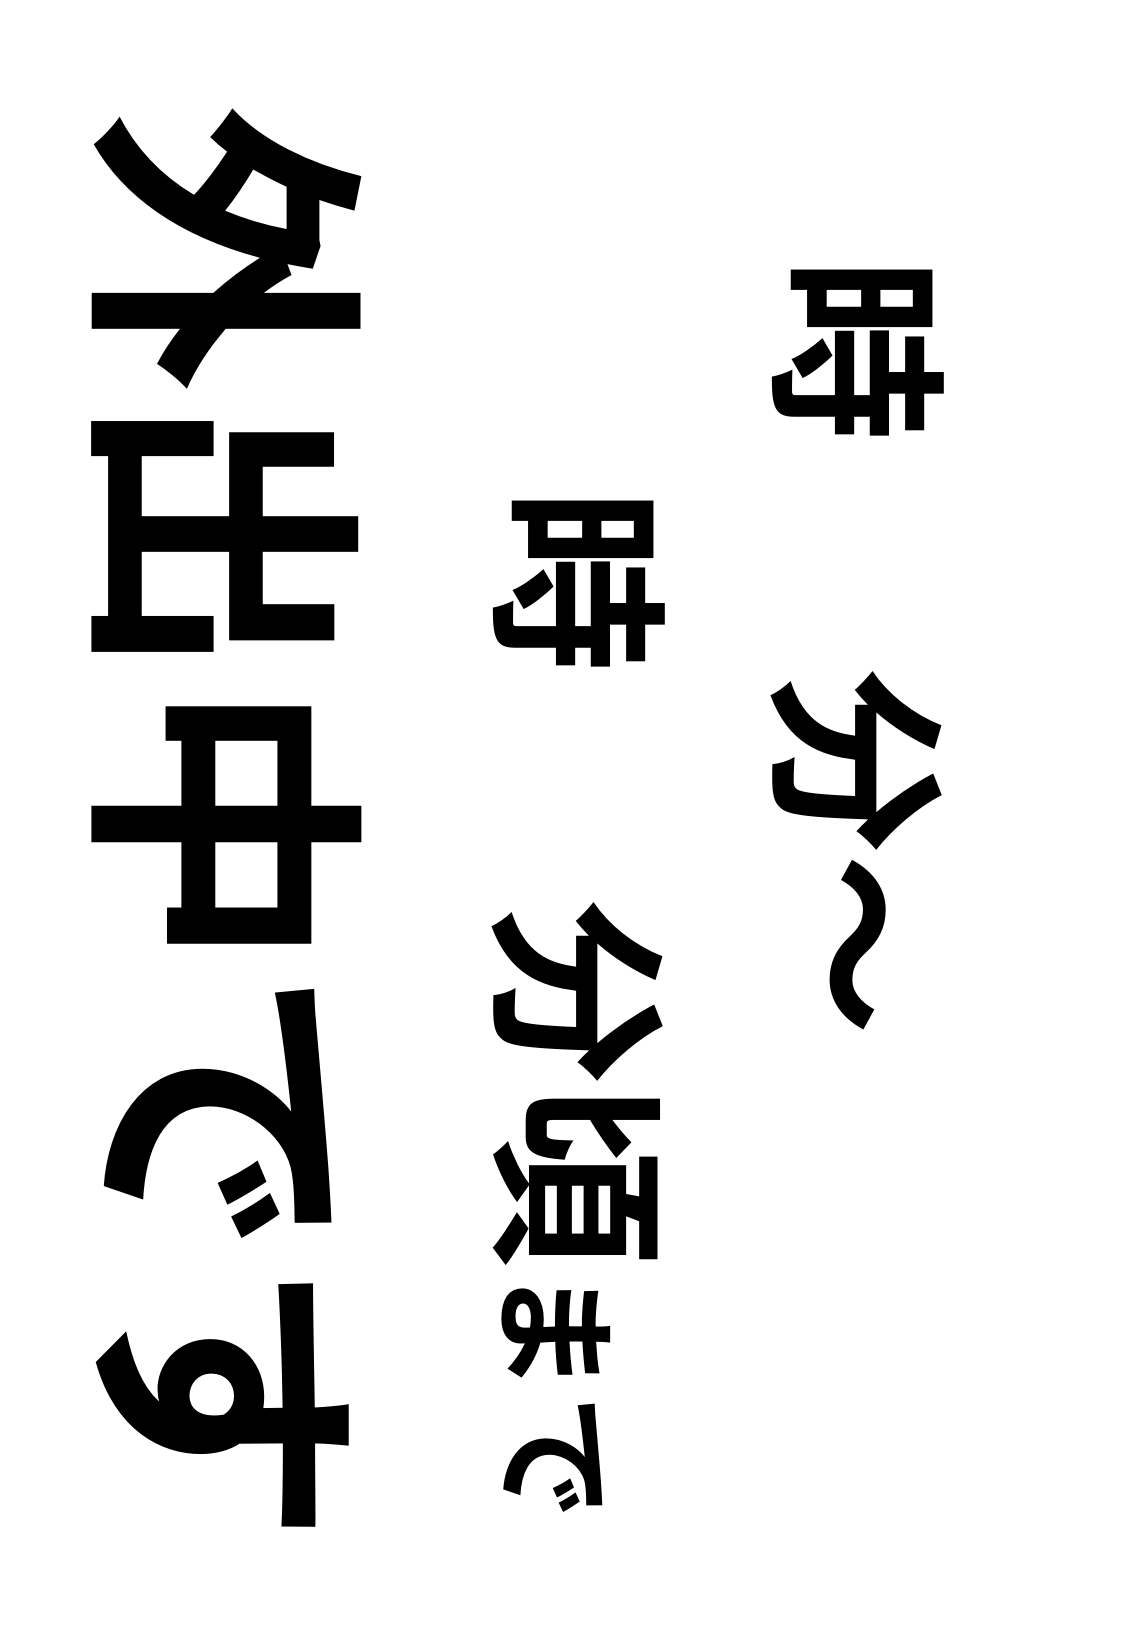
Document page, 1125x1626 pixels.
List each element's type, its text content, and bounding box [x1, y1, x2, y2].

text_box 時 分頃まで [465, 457, 718, 1535]
text_box 外出中です [53, 88, 432, 1561]
text_box 時 分～ [744, 236, 997, 1060]
